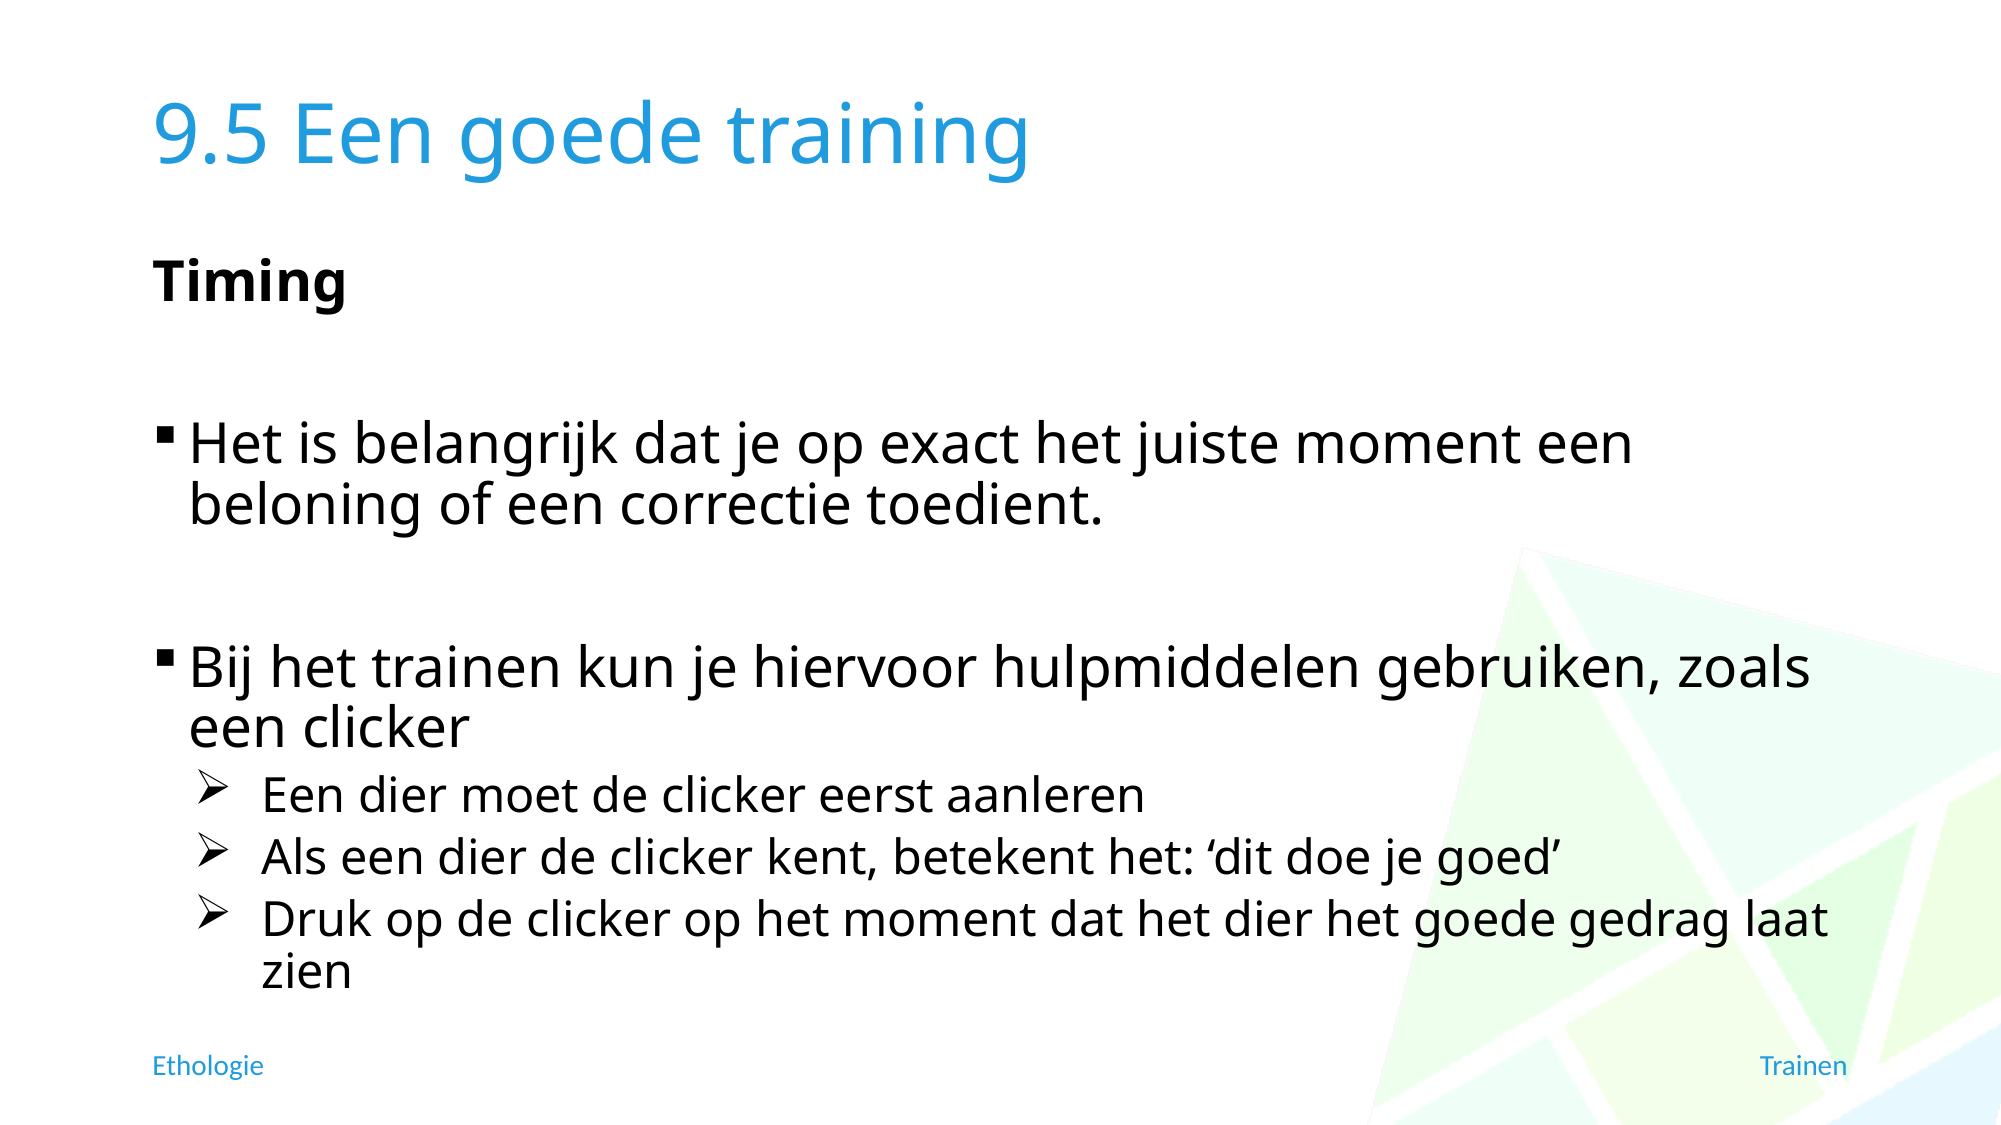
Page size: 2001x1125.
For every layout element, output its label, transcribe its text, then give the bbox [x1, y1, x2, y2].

title 9.5 Een goede training [137, 59, 1863, 215]
list Timing Het is belangrijk dat je op exact het juiste moment een beloning of een correctie toedient. Bij het trainen kun je hiervoor hulpmiddelen gebruiken, zoals een clicker Een dier moet de clicker eerst aanleren Als een dier de clicker kent, betekent het: ‘dit doe je goed’ Druk op de clicker op het moment dat het dier het goede gedrag laat zien [137, 245, 1863, 1014]
list Ethologie [137, 1042, 588, 1103]
list Trainen [1412, 1042, 1863, 1103]
